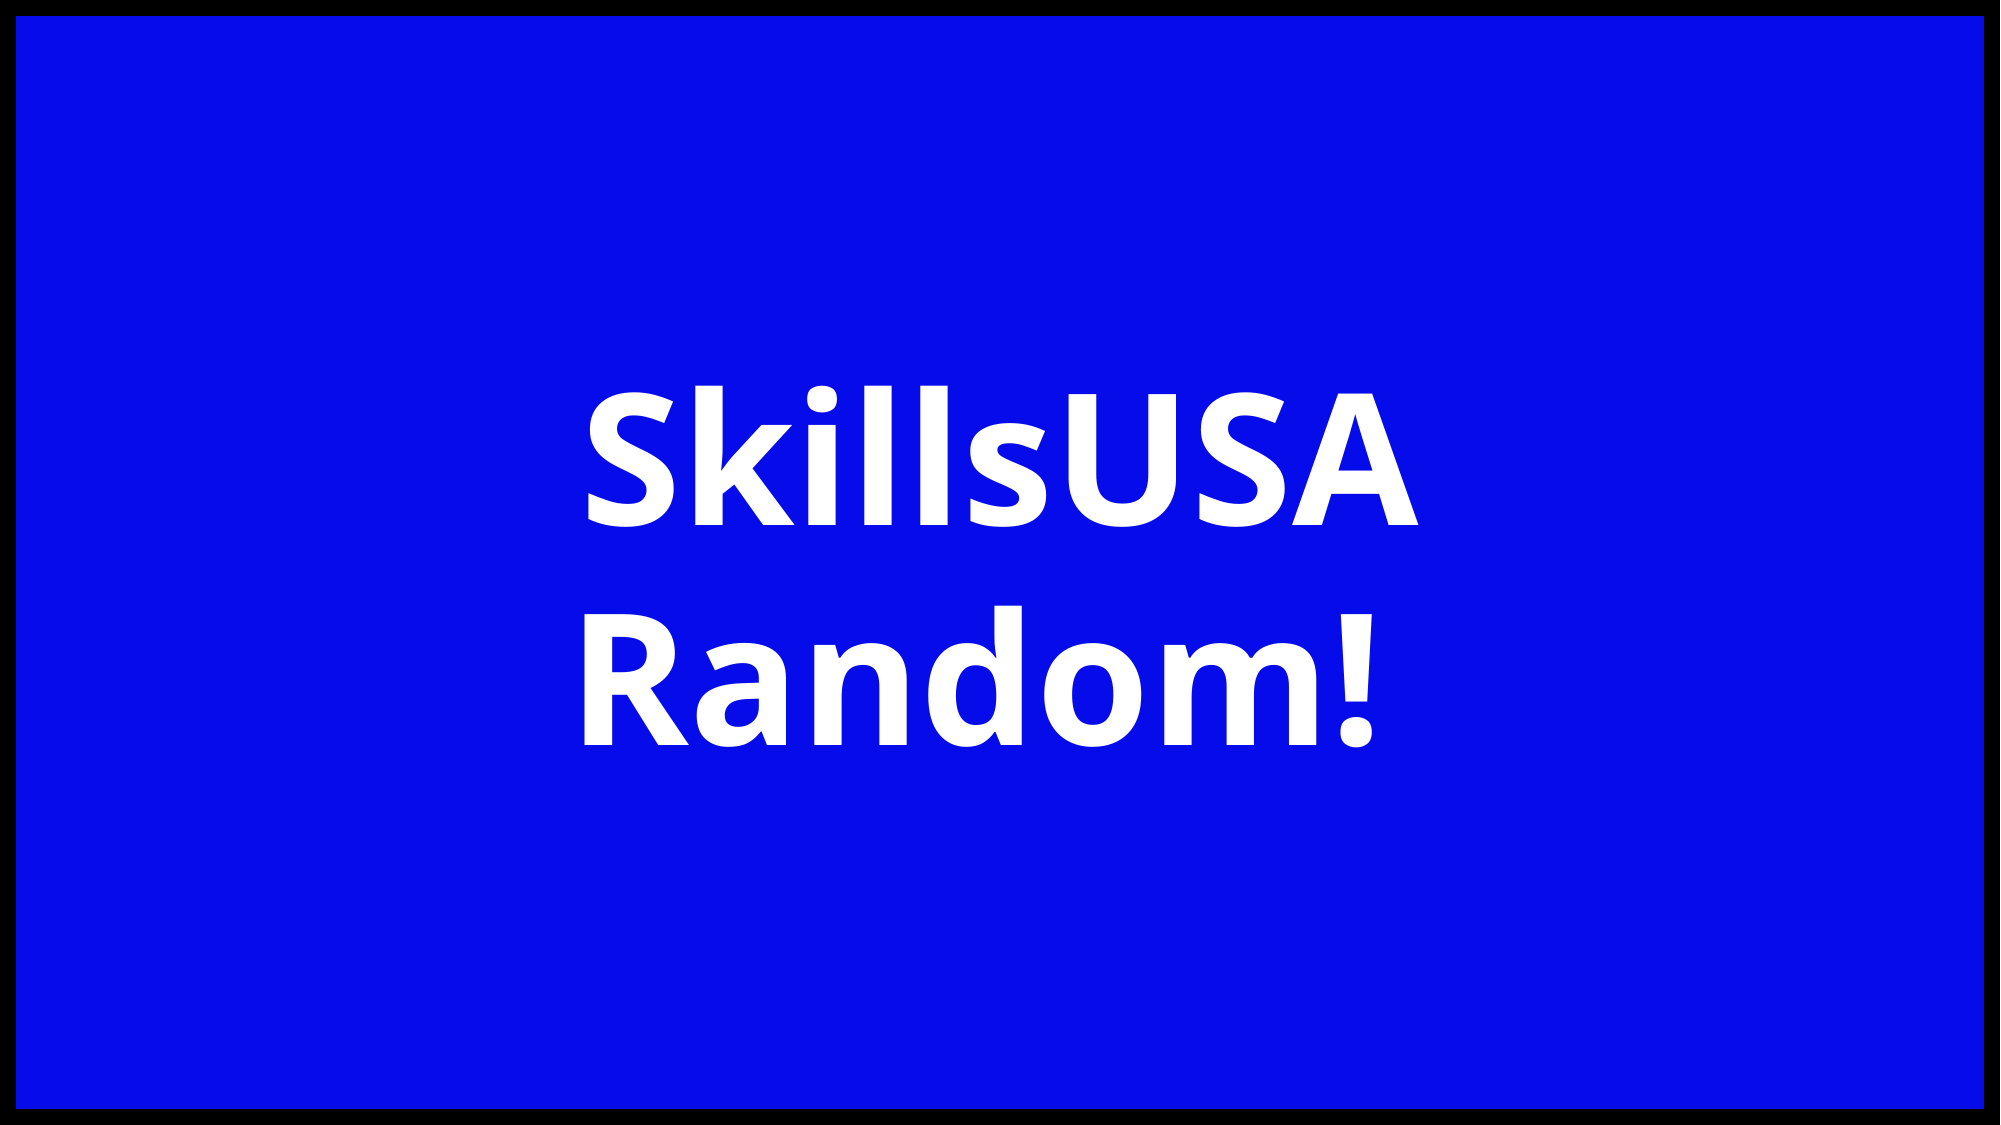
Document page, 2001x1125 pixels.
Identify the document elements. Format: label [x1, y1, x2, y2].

text_box [0, 0, 2000, 1125]
